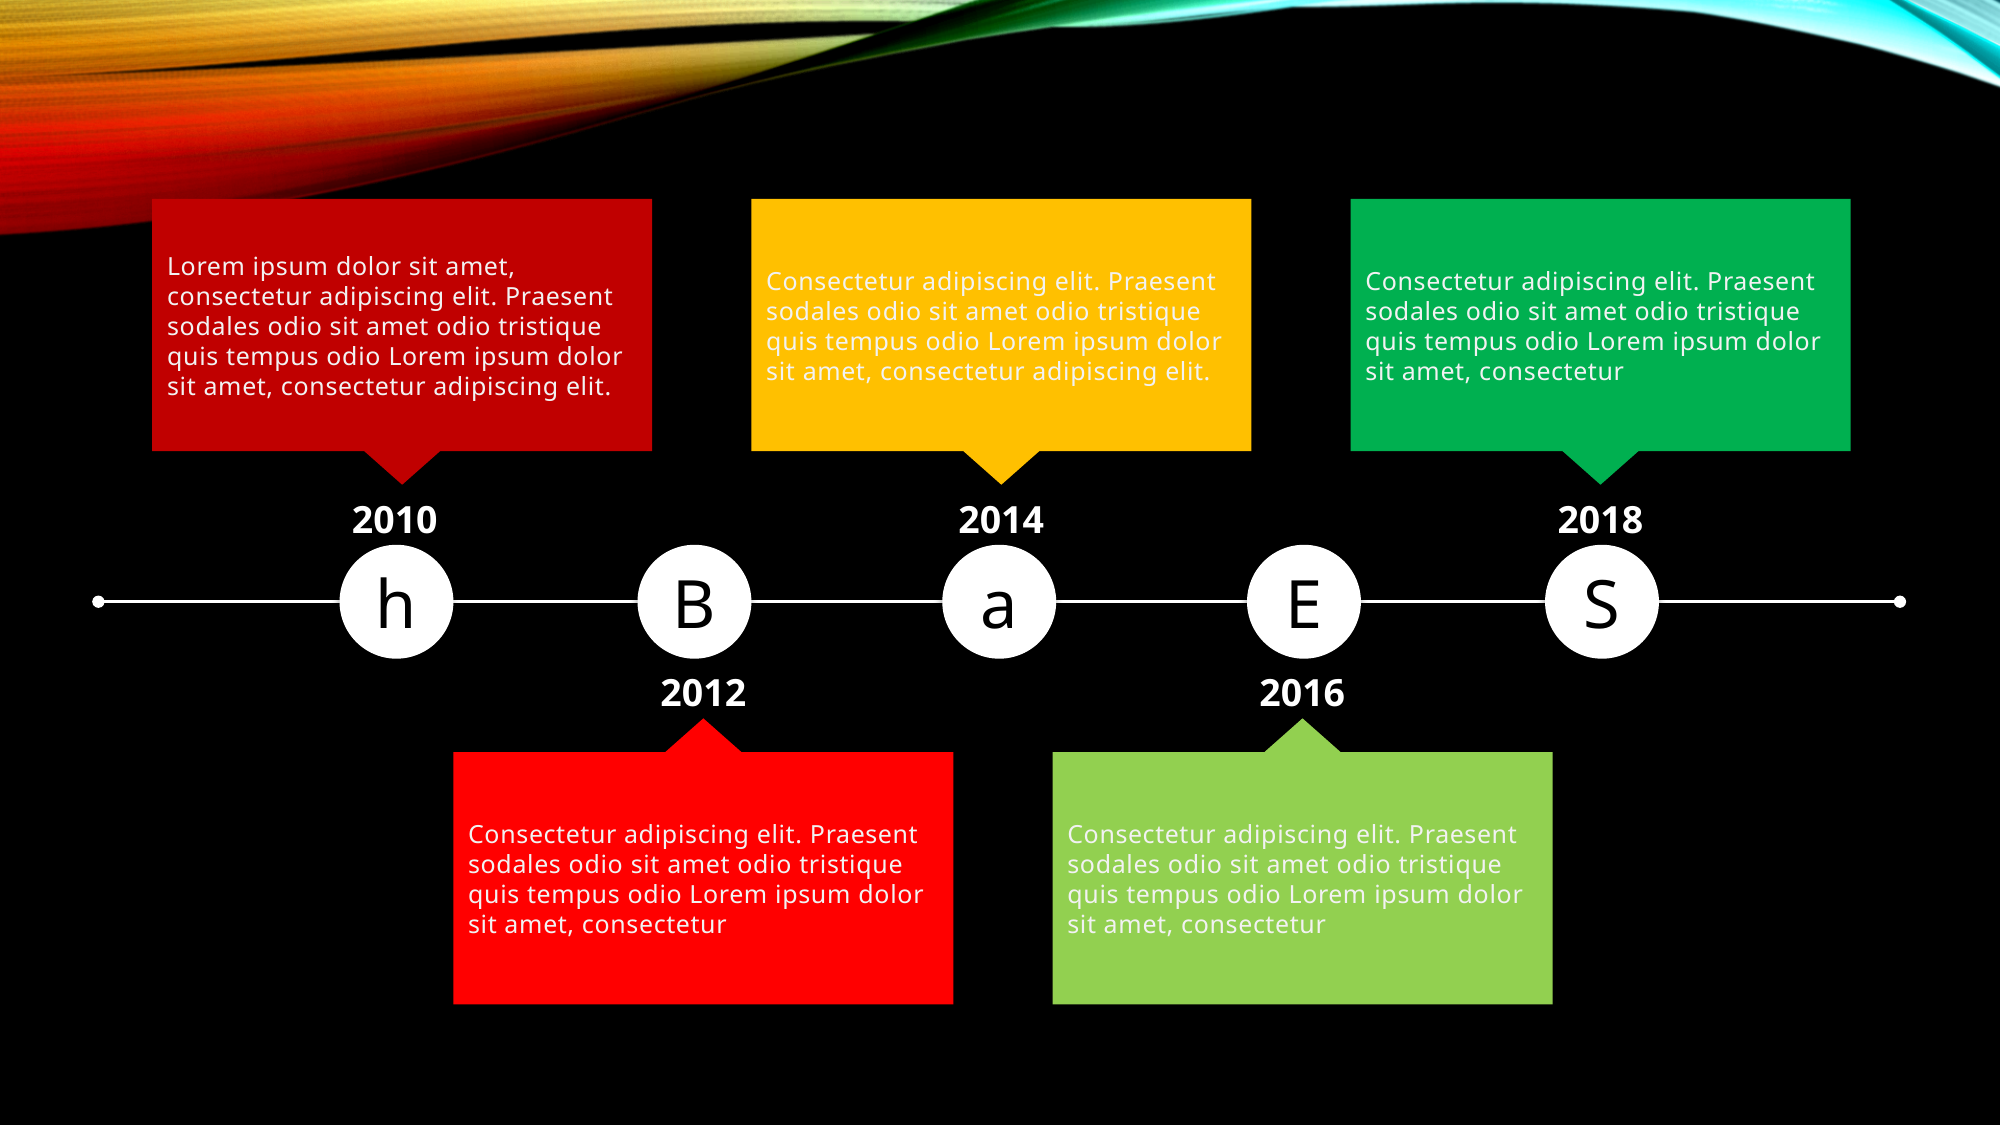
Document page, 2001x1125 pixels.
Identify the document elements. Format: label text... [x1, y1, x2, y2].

text_box h [338, 603, 455, 660]
text_box 2014 [943, 488, 1060, 548]
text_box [151, 198, 653, 486]
text_box 2018 [1542, 488, 1659, 548]
text_box a [941, 603, 1058, 660]
text_box B [636, 543, 753, 601]
text_box E [1246, 603, 1362, 660]
text_box S [1544, 603, 1660, 660]
text_box 2012 [645, 662, 762, 718]
text_box S [1544, 548, 1660, 601]
picture [0, 0, 2000, 237]
text_box 2016 [1244, 662, 1360, 718]
text_box a [941, 548, 1058, 601]
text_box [751, 198, 1252, 486]
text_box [453, 718, 954, 1005]
text_box E [1245, 543, 1362, 601]
text_box 2010 [337, 488, 453, 548]
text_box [1350, 198, 1851, 486]
text_box h [338, 548, 455, 601]
text_box B [636, 603, 753, 660]
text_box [1052, 718, 1553, 1005]
